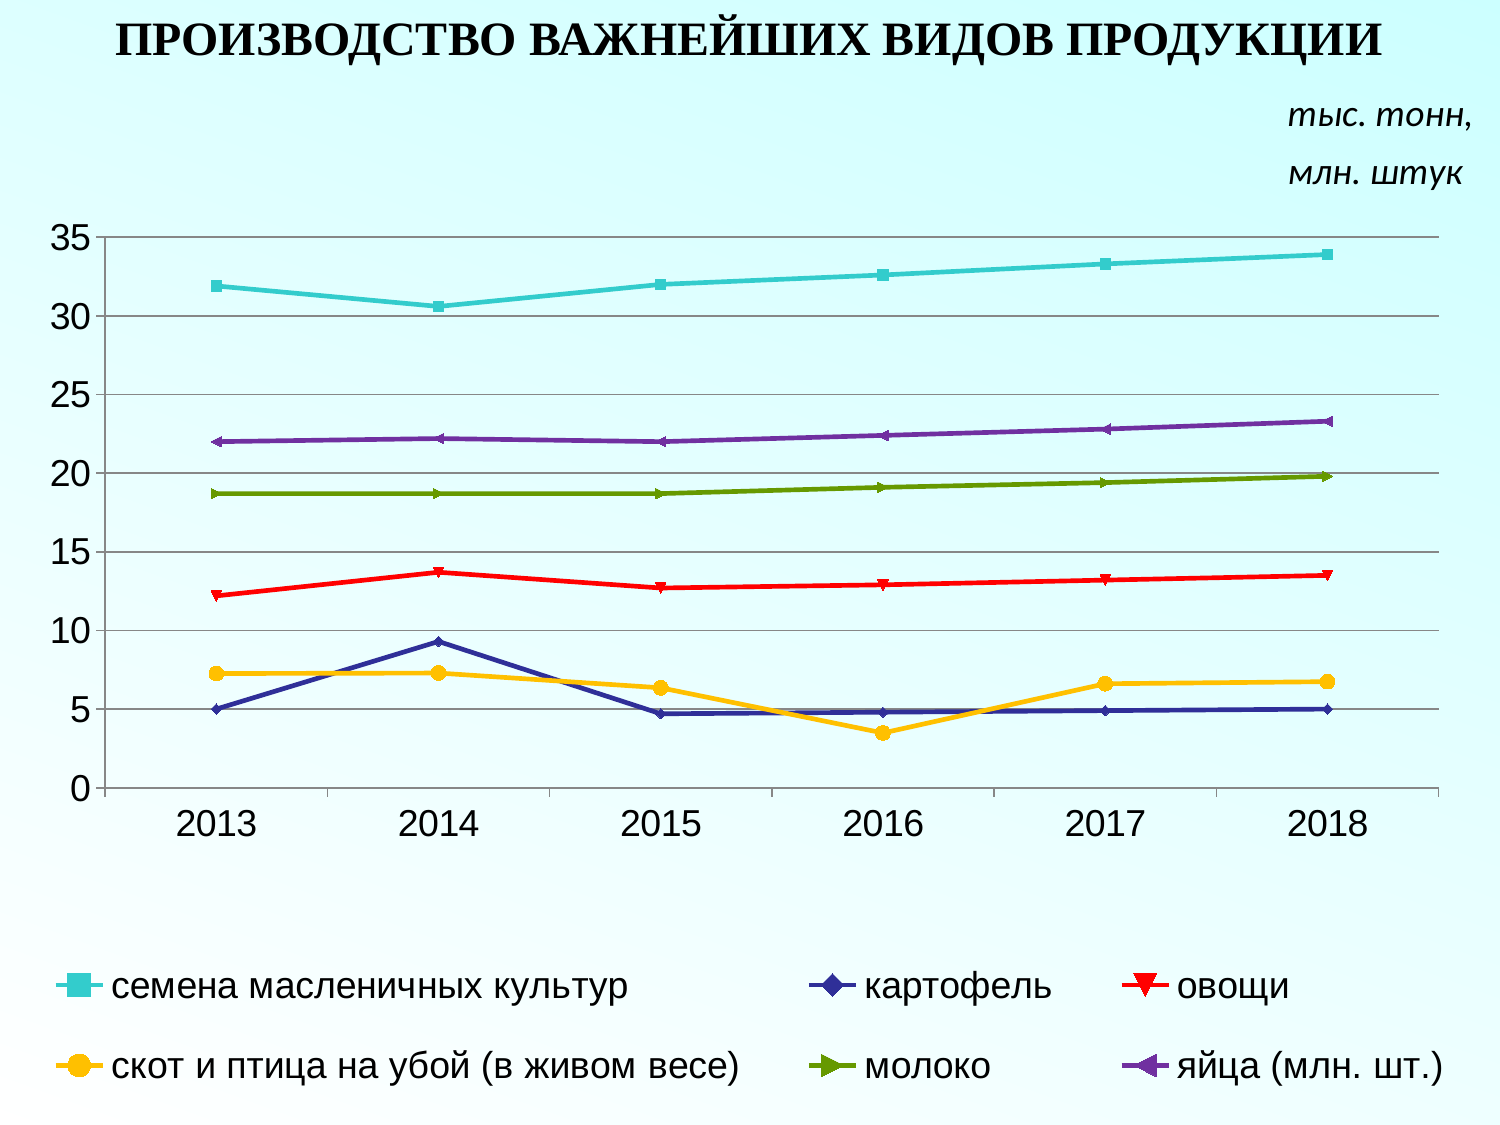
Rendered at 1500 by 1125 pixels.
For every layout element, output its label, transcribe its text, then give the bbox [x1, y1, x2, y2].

text_box тыс. тонн, млн. штук [1272, 81, 1500, 163]
chart [0, 163, 1500, 1125]
text_box ПРОИЗВОДСТВО ВАЖНЕЙШИХ ВИДОВ ПРОДУКЦИИ [0, 0, 1500, 94]
